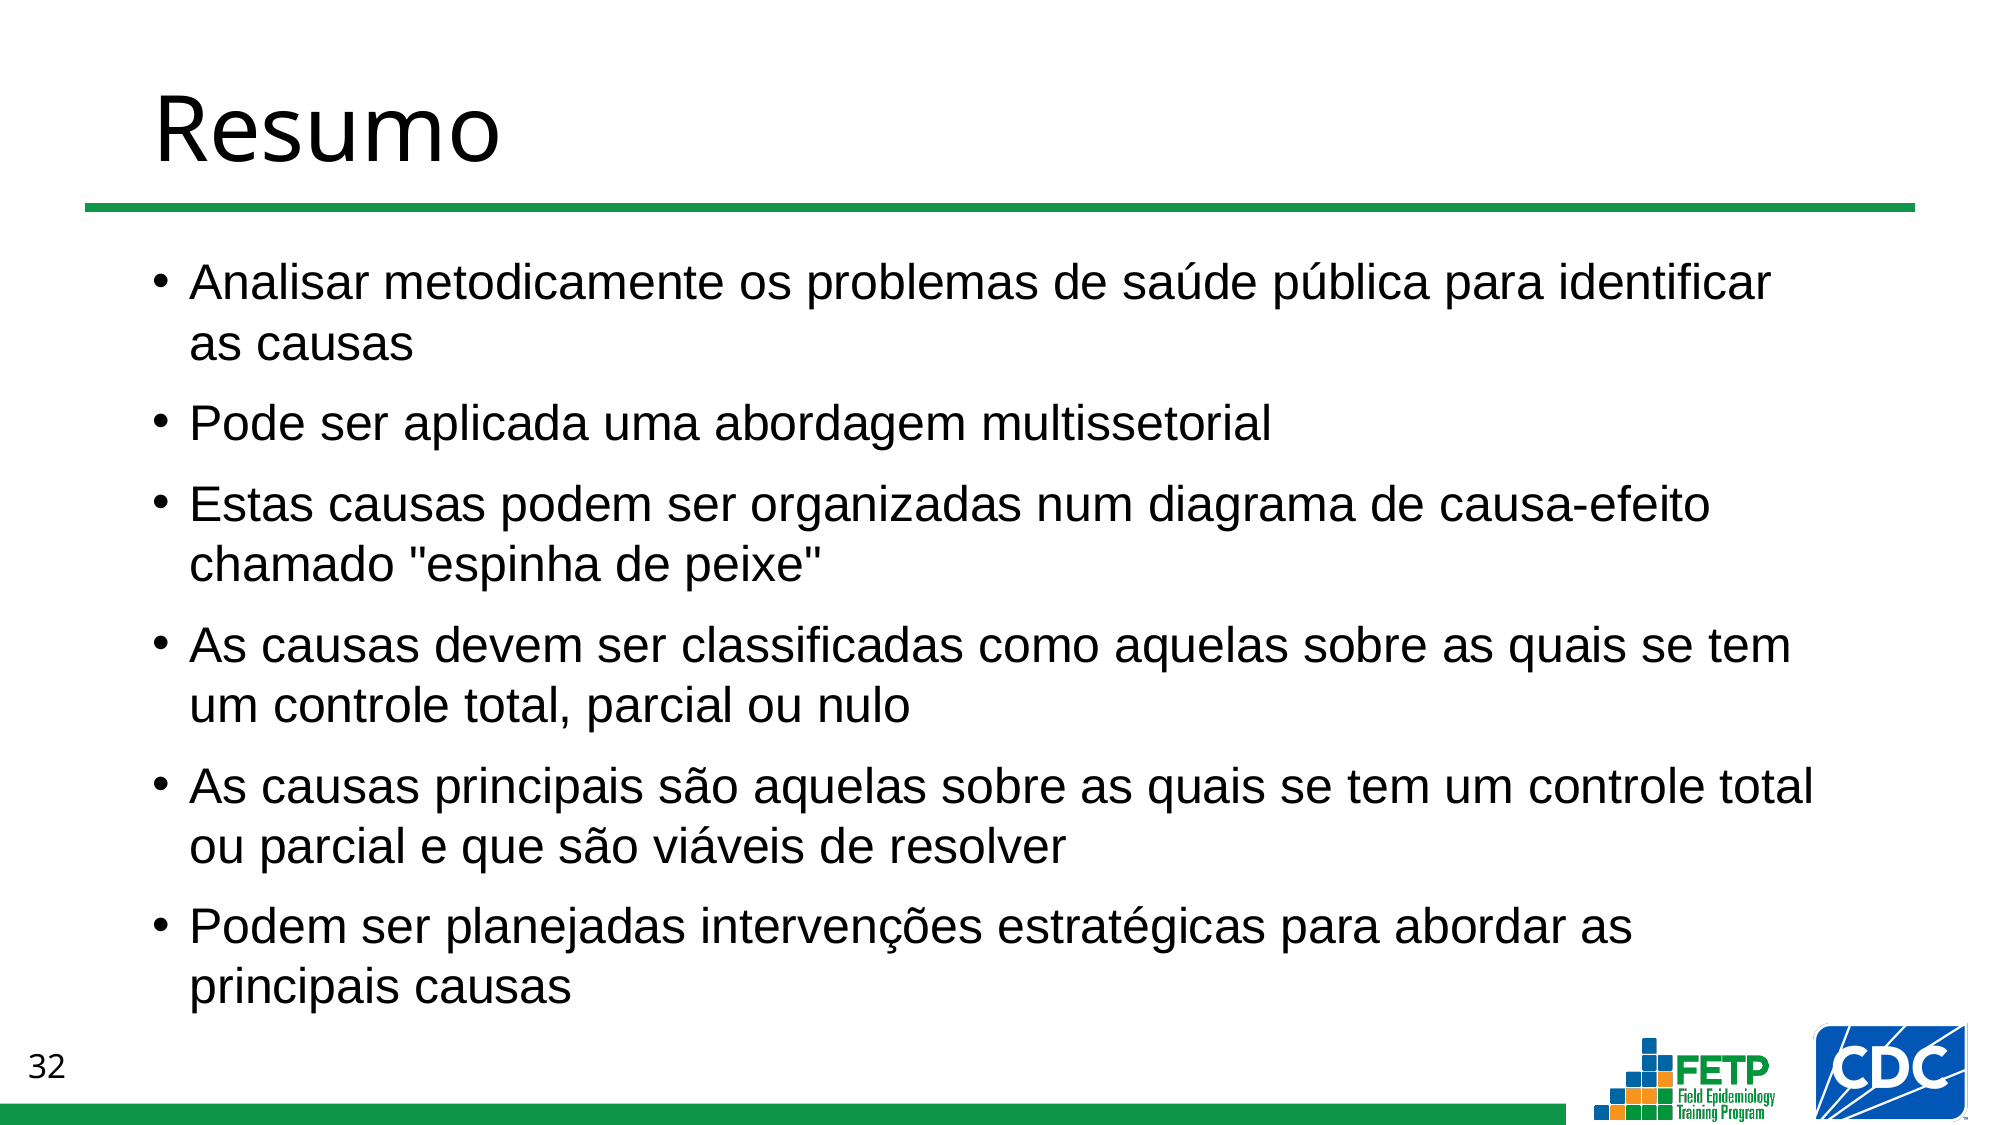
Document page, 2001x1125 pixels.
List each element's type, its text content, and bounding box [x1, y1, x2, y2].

picture [1594, 1038, 1775, 1122]
picture [1813, 1023, 1968, 1122]
list Analisar metodicamente os problemas de saúde pública para identificar as causas Pode ser aplicada uma abordagem multissetorial Estas causas podem ser organizadas num diagrama de causa-efeito chamado "espinha de peixe" As causas devem ser classificadas como aquelas sobre as quais se tem um controle total, parcial ou nulo As causas principais são aquelas sobre as quais se tem um controle total ou parcial e que são viáveis de resolver Podem ser planejadas intervenções estratégicas para abordar as principais causas [137, 242, 1863, 1004]
title Resumo [137, 75, 1863, 207]
